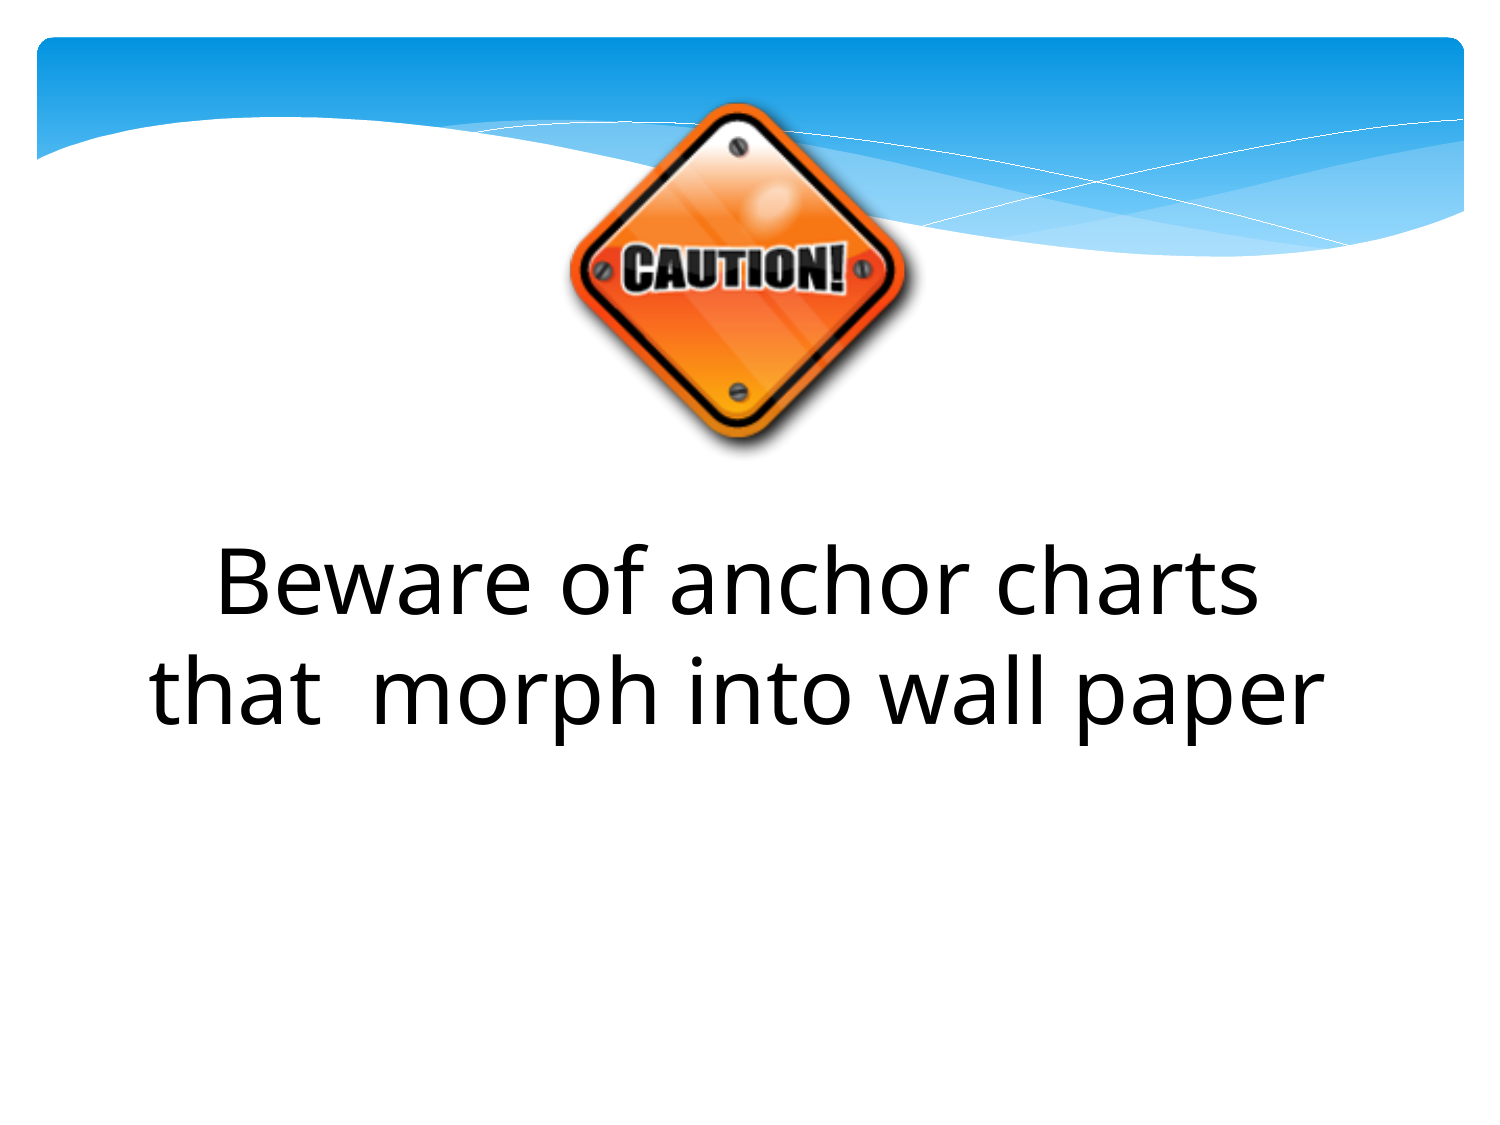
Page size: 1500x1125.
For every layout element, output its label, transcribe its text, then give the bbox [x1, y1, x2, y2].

text_box Beware of anchor charts that morph into wall paper [123, 515, 1353, 750]
picture [550, 89, 926, 466]
